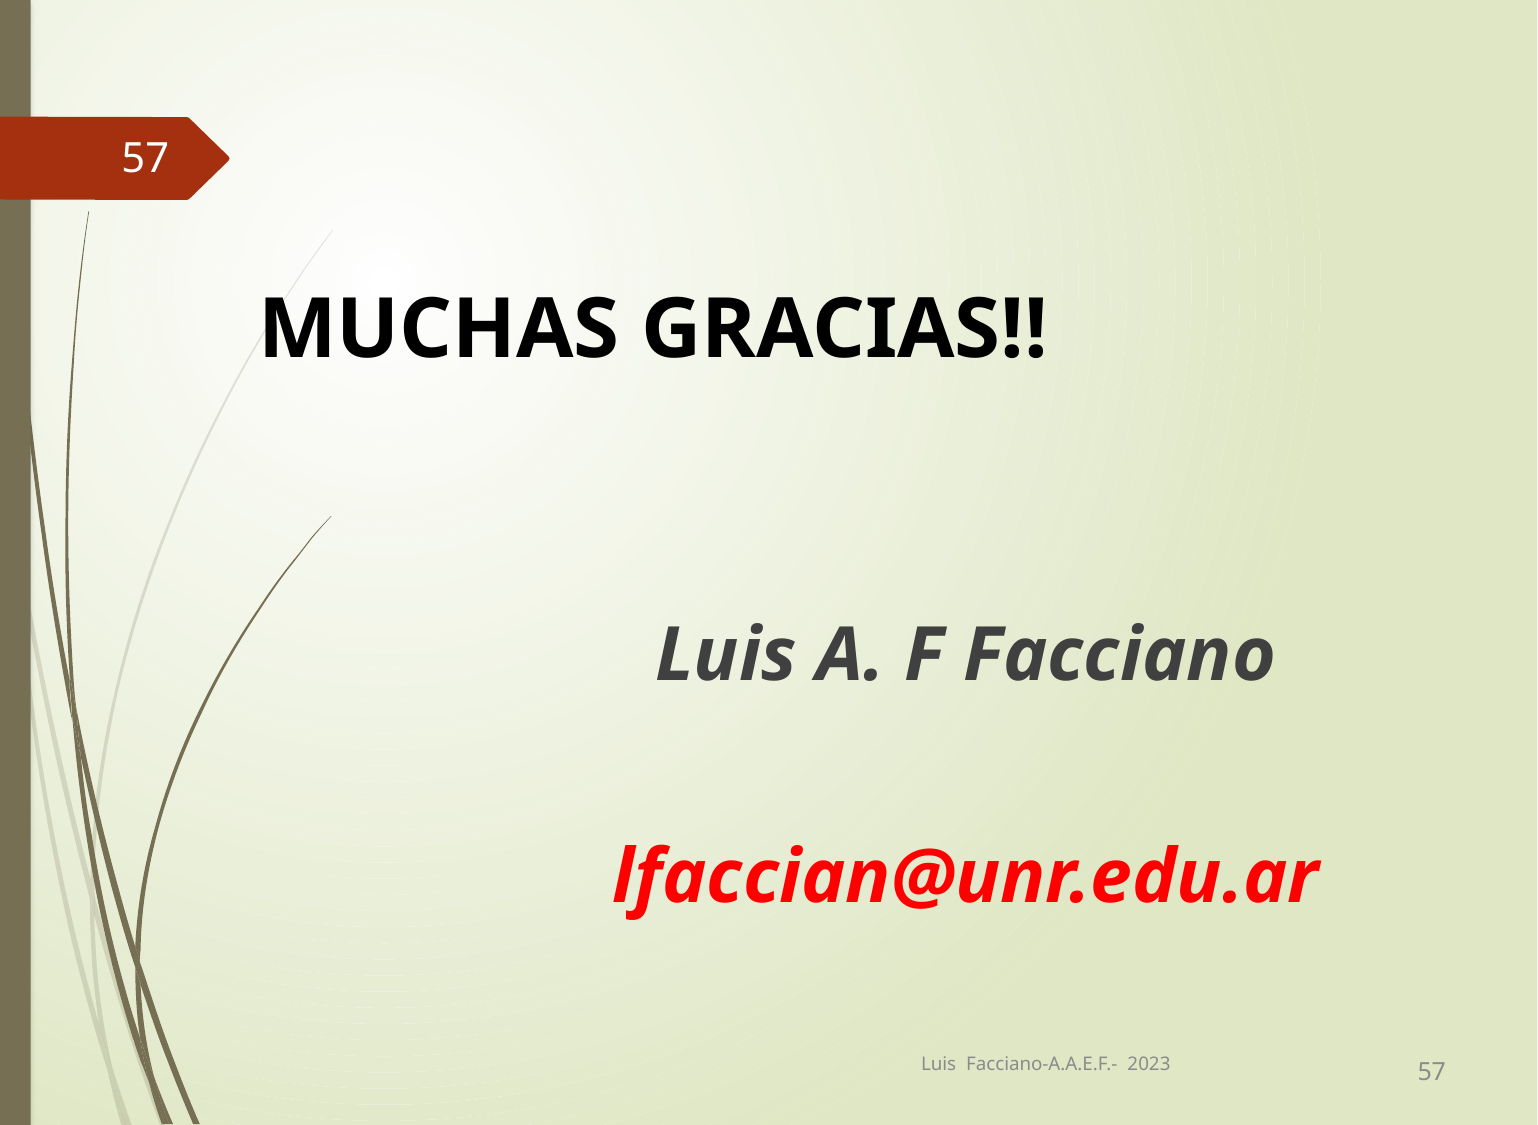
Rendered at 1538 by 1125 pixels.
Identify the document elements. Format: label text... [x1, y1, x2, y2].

slide_number 57 [85, 129, 185, 190]
title MUCHAS GRACIAS!! [0, 267, 1307, 528]
subtitle Luis A. F Facciano lfaccian@unr.edu.ar [394, 527, 1538, 976]
footer Luis Facciano-A.A.E.F.- 2023 [905, 1032, 1538, 1094]
text_box 57 [1101, 1042, 1461, 1103]
